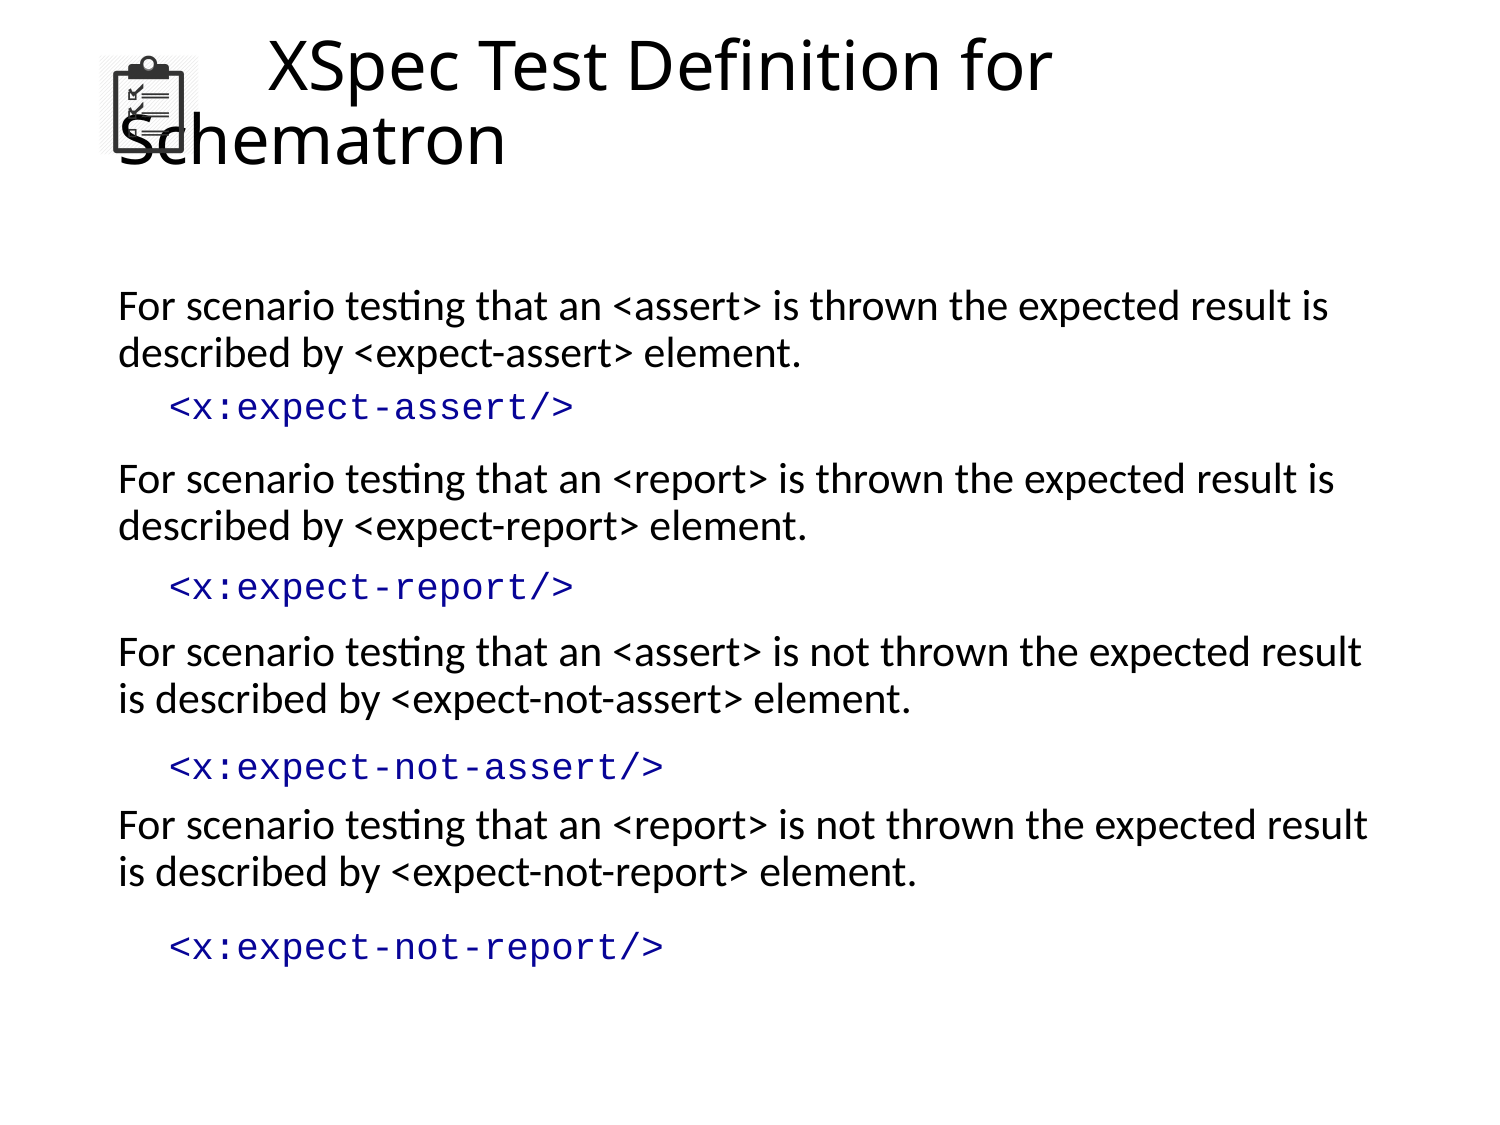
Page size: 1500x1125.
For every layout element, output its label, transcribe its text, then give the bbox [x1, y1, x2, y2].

picture [98, 54, 199, 155]
list For scenario testing that an <assert> is thrown the expected result is described by <expect-assert> element. For scenario testing that an <report> is thrown the expected result is described by <expect-report> element. For scenario testing that an <assert> is not thrown the expected result is described by <expect-not-assert> element. For scenario testing that an <report> is not thrown the expected result is described by <expect-not-report> element. [103, 275, 1397, 1014]
title XSpec Test Definition for Schematron [199, 59, 1397, 150]
text_box <x:expect-assert/> <x:expect-report/> <x:expect-not-assert/> <x:expect-not-report/> [154, 374, 679, 975]
